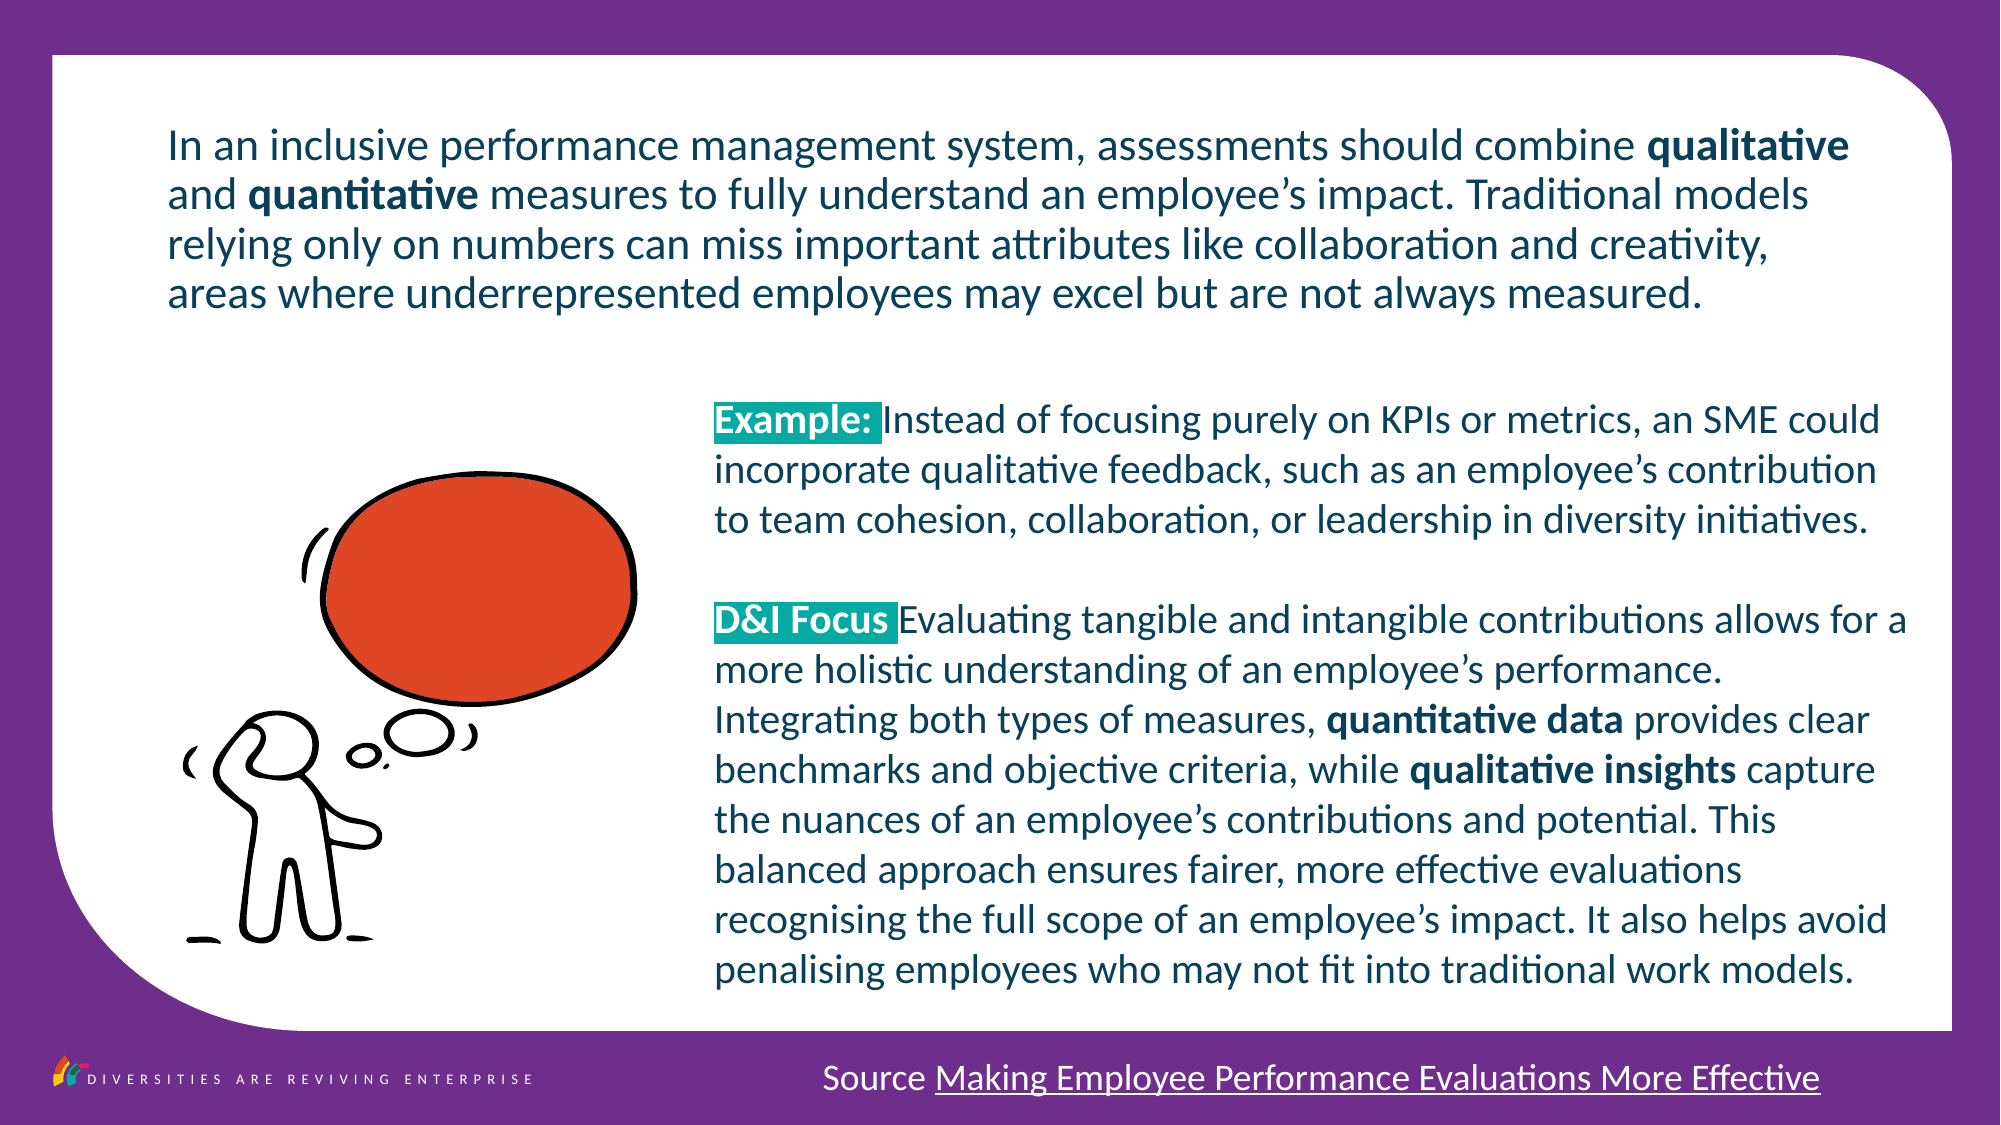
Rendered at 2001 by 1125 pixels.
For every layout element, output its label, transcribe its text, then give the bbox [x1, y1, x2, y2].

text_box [182, 471, 638, 944]
text_box Example: Instead of focusing purely on KPIs or metrics, an SME could incorporate qualitative feedback, such as an employee’s contribution to team cohesion, collaboration, or leadership in diversity initiatives. D&I Focus Evaluating tangible and intangible contributions allows for a more holistic understanding of an employee’s performance. Integrating both types of measures, quantitative data provides clear benchmarks and objective criteria, while qualitative insights capture the nuances of an employee’s contributions and potential. This balanced approach ensures fairer, more effective evaluations recognising the full scope of an employee’s impact. It also helps avoid penalising employees who may not fit into traditional work models. [699, 383, 1931, 1049]
list In an inclusive performance management system, assessments should combine qualitative and quantitative measures to fully understand an employee’s impact. Traditional models relying only on numbers can miss important attributes like collaboration and creativity, areas where underrepresented employees may excel but are not always measured. [152, 113, 1891, 745]
text_box Source Making Employee Performance Evaluations More Effective [807, 1045, 1907, 1105]
